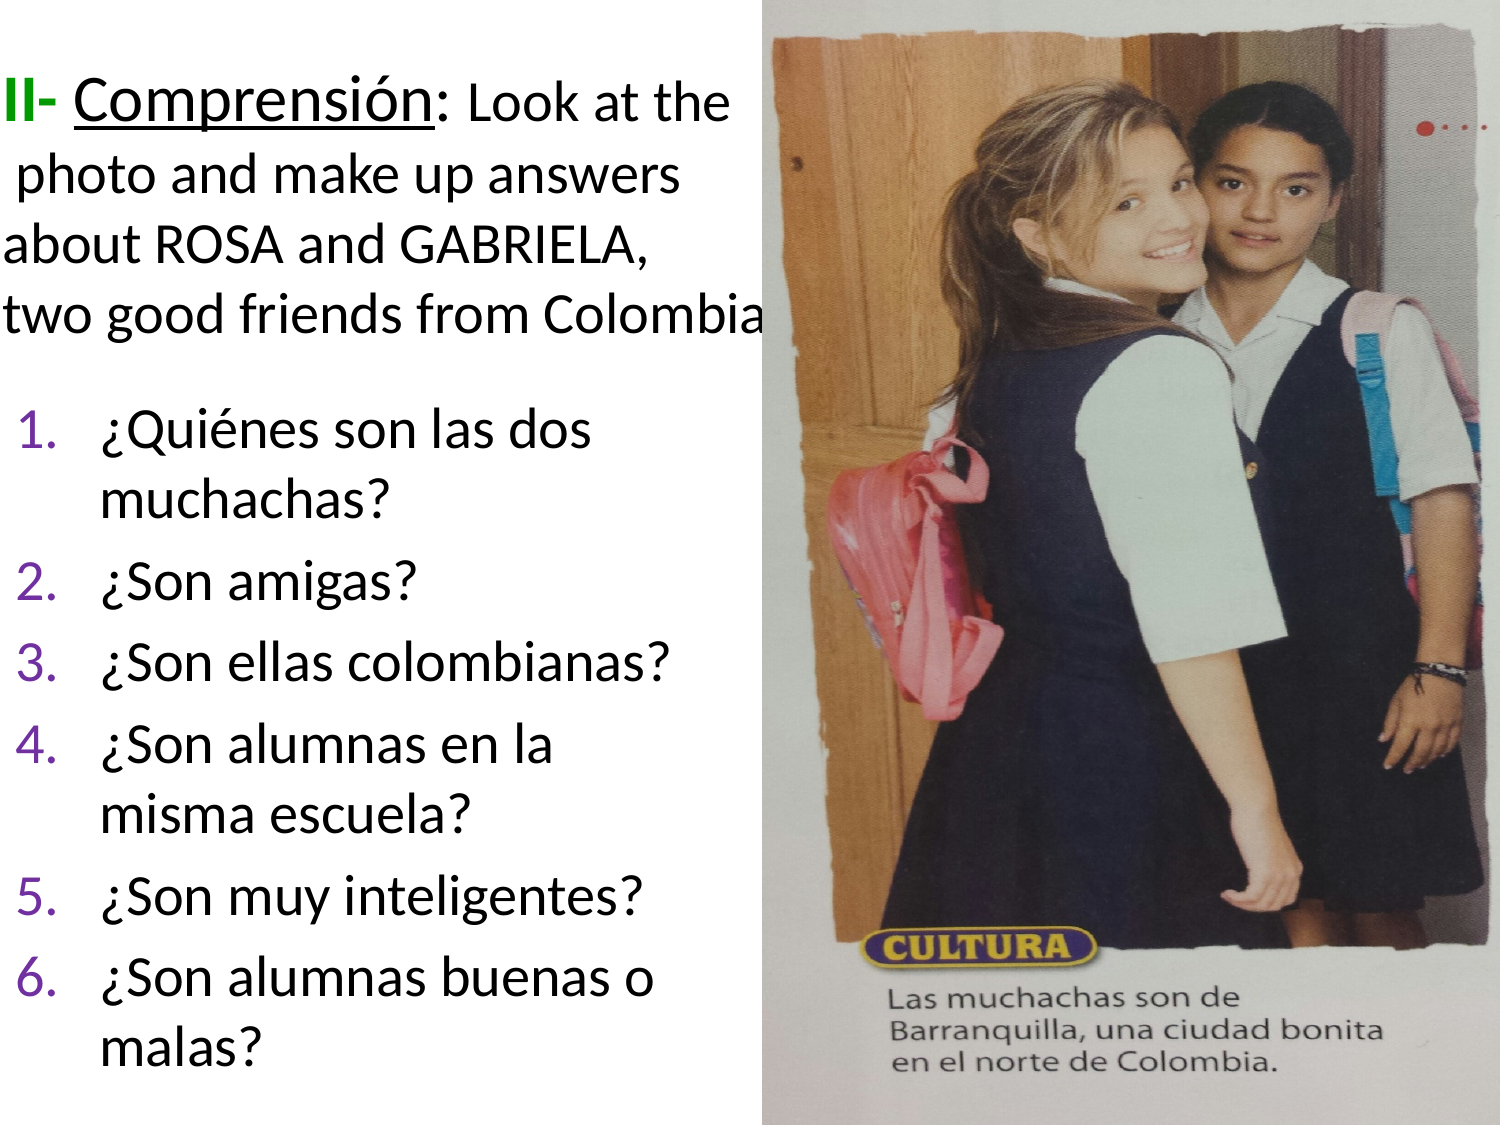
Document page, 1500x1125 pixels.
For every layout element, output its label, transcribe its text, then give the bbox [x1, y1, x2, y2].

list ¿Quiénes son las dos muchachas? ¿Son amigas? ¿Son ellas colombianas? ¿Son alumnas en la misma escuela? ¿Son muy inteligentes? ¿Son alumnas buenas o malas? [0, 382, 738, 1125]
title II- Comprensión: Look at the photo and make up answers about ROSA and GABRIELA, two good friends from Colombia. [0, 87, 756, 313]
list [761, 0, 1500, 1125]
